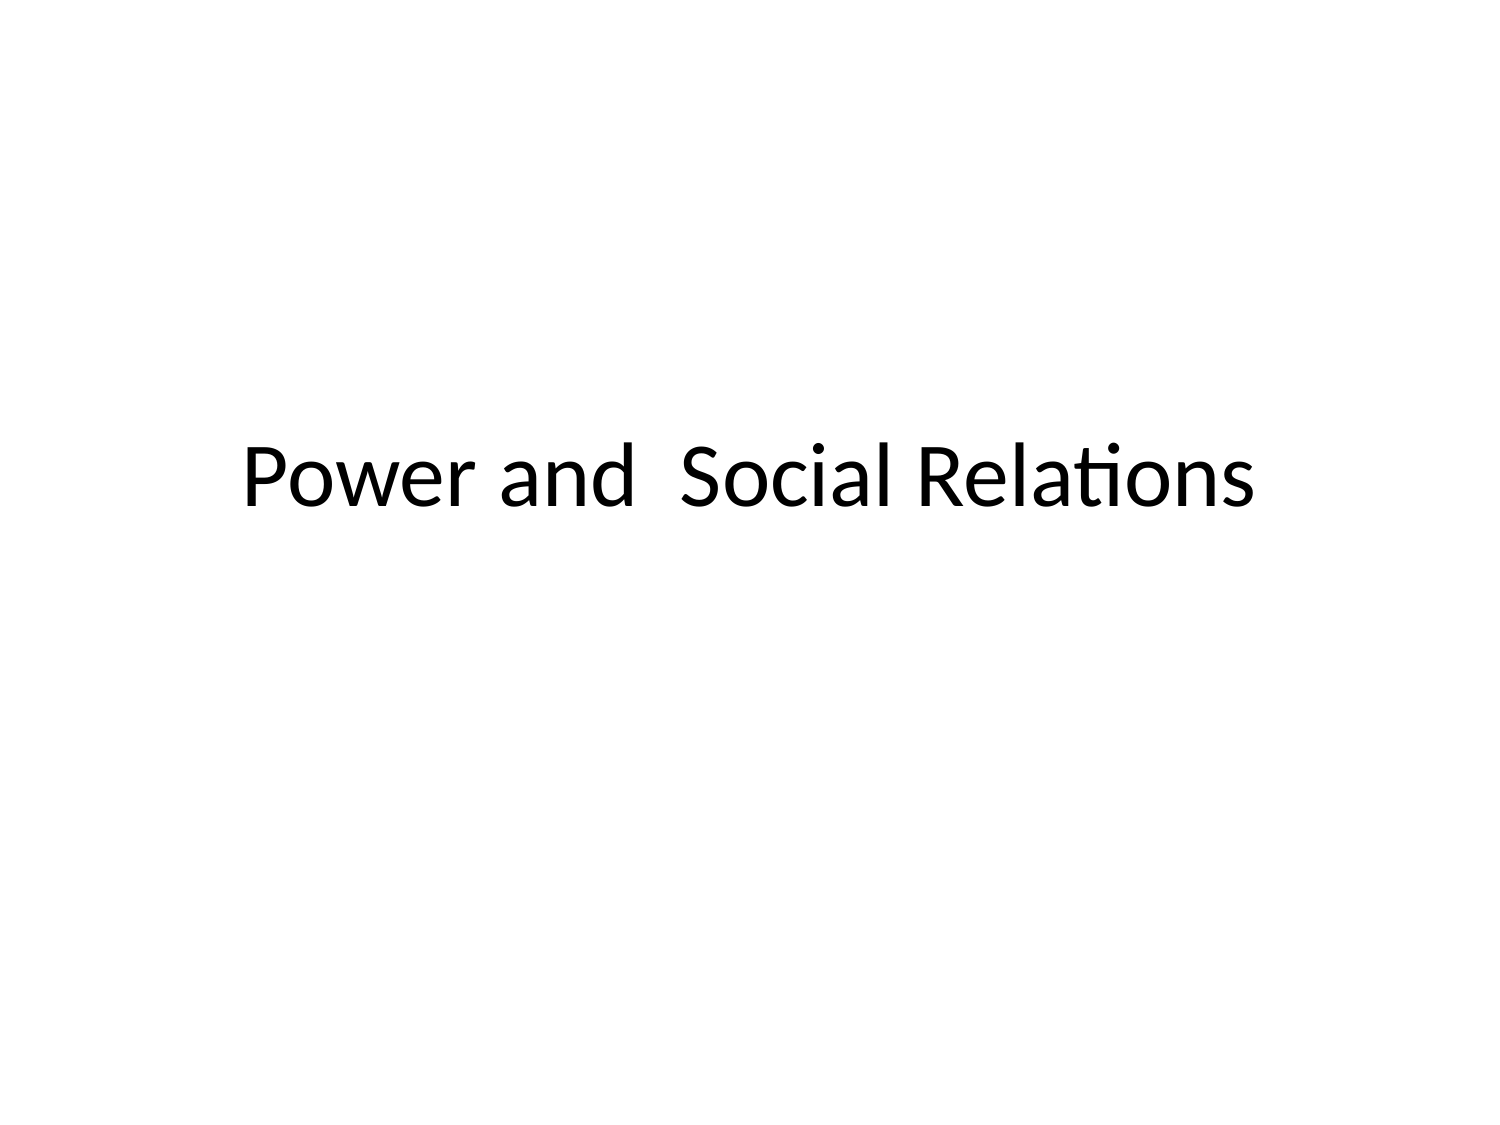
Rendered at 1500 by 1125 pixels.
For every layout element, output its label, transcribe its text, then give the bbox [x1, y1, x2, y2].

title Power and Social Relations [112, 349, 1388, 591]
